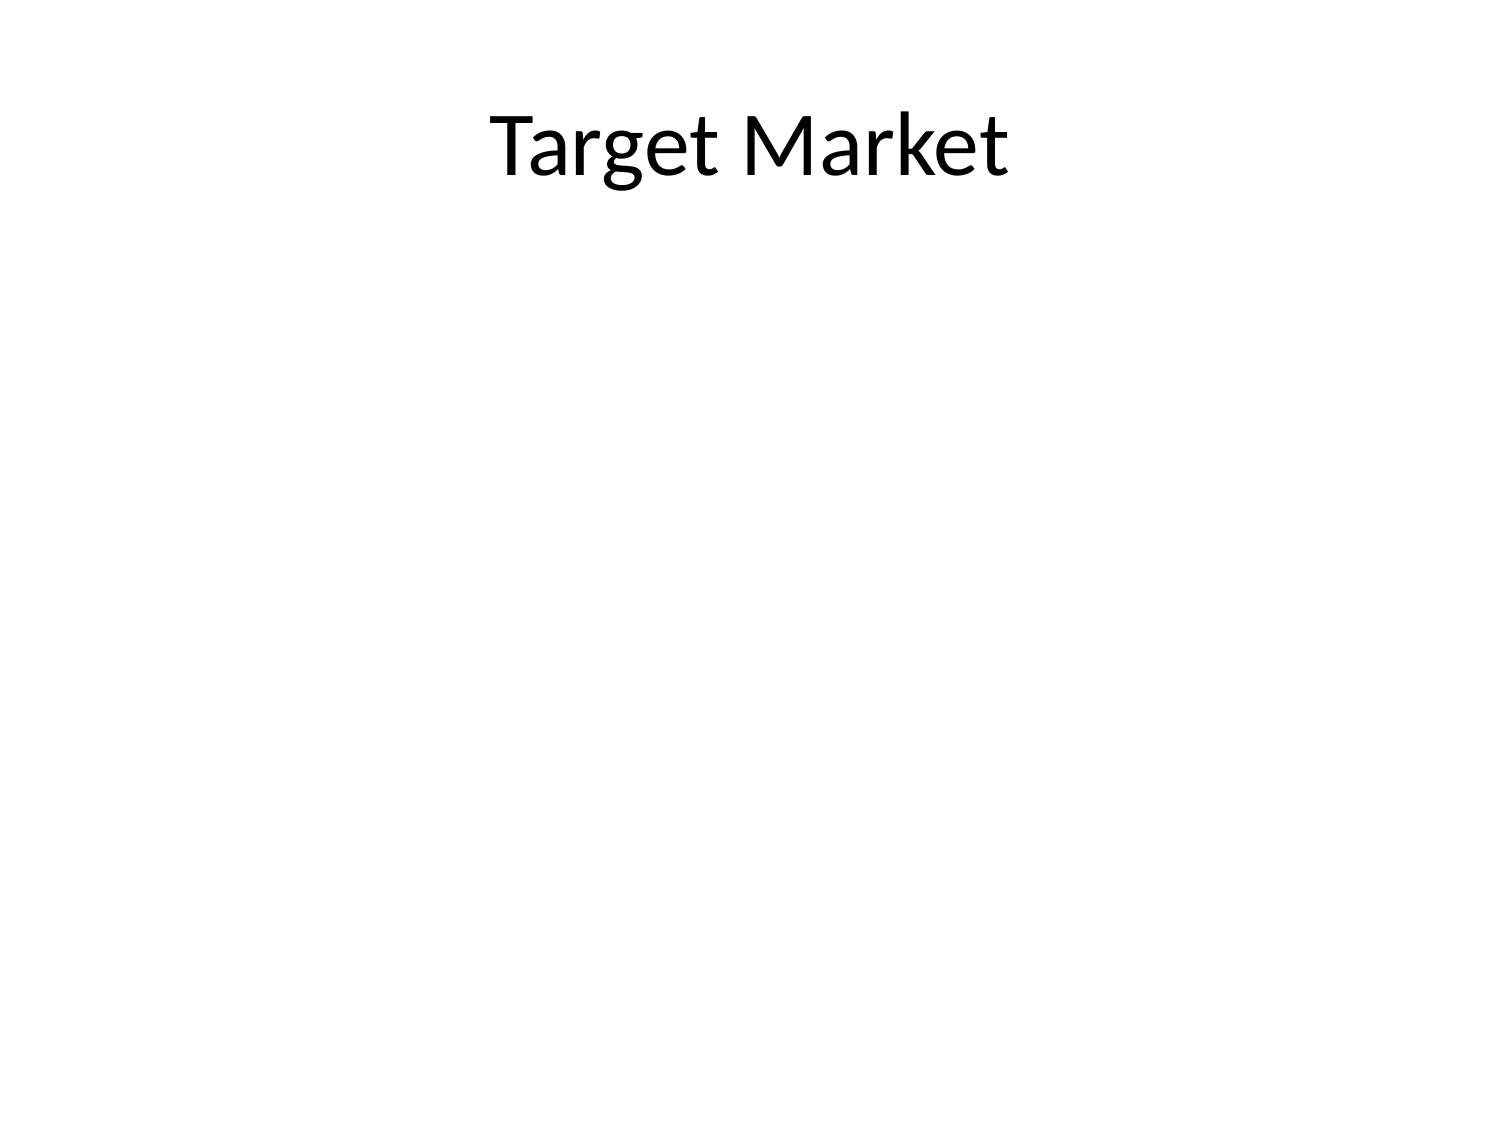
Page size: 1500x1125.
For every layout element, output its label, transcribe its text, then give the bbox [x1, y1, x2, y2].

title Target Market [75, 45, 1425, 233]
